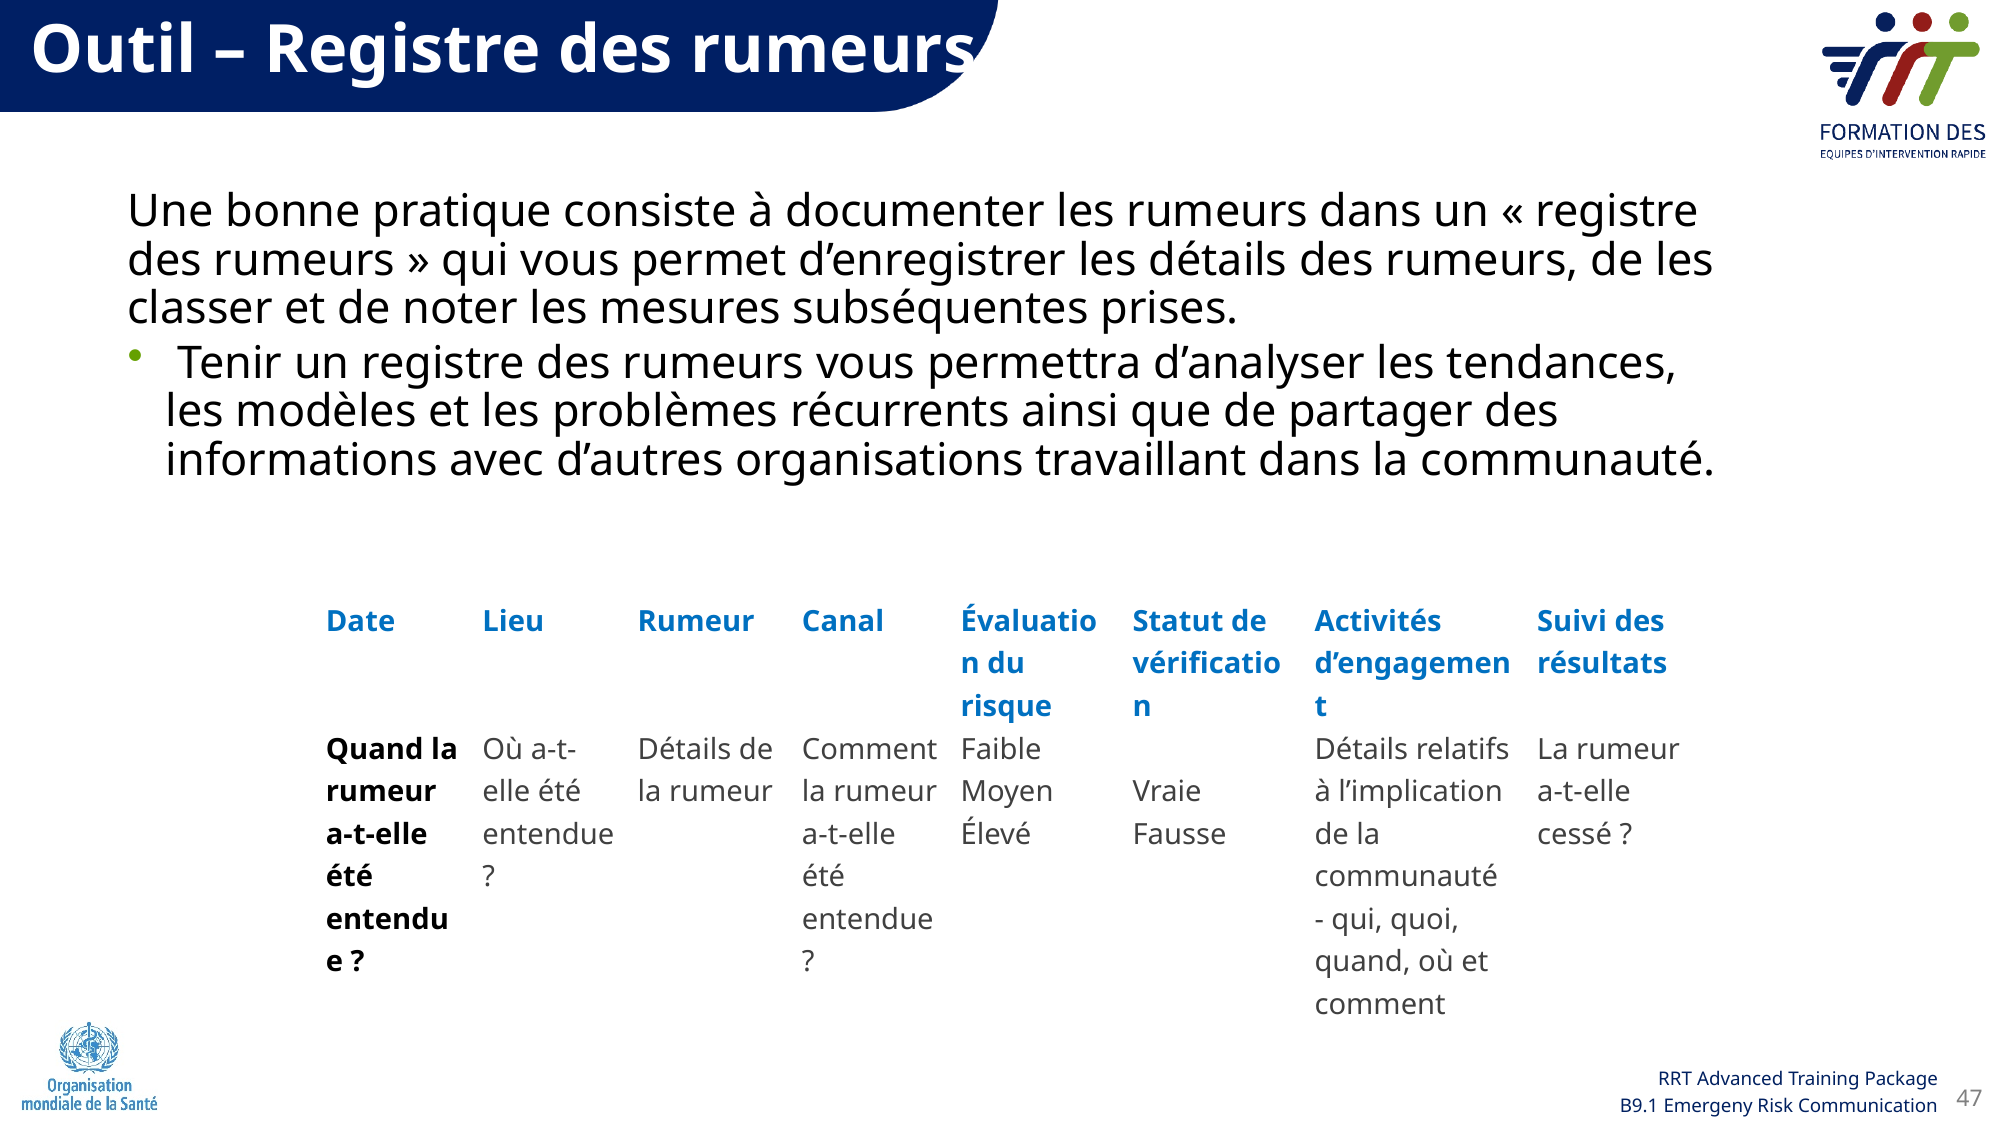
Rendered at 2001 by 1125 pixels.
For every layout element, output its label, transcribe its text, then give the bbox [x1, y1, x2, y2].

table_header Statut de vérification [1121, 597, 1303, 725]
text_box Outil – Registre des rumeurs [22, 0, 1401, 104]
picture [0, 0, 999, 112]
table_cell Détails de la rumeur [627, 725, 791, 1023]
picture [20, 1020, 158, 1111]
table_cell Comment la rumeur a-t-elle été entendue ? [791, 725, 949, 1023]
list Une bonne pratique consiste à documenter les rumeurs dans un « registre des rumeurs » qui vous permet d’enregistrer les détails des rumeurs, de les classer et de noter les mesures subséquentes prises. Tenir un registre des rumeurs vous permettra d’analyser les tendances, les modèles et les problèmes récurrents ainsi que de partager des informations avec d’autres organisations travaillant dans la communauté. [119, 180, 1753, 539]
table_header Lieu [471, 597, 627, 725]
table_header Canal [791, 597, 949, 725]
table_header Évaluation du risque [949, 597, 1121, 725]
table_cell Vraie Fausse [1121, 725, 1303, 1023]
table_header Activités d’engagement [1303, 597, 1526, 725]
table_header Rumeur [627, 597, 791, 725]
table_cell Faible Moyen Élevé [949, 725, 1121, 1023]
table_cell Détails relatifs à l’implication de la communauté - qui, quoi, quand, où et comment [1303, 725, 1526, 1023]
table_cell Quand la rumeur a-t-elle été entendue ? [315, 725, 471, 1023]
table_header Date [315, 597, 471, 725]
table_header Suivi des résultats [1526, 597, 1713, 725]
table_cell La rumeur a-t-elle cessé ? [1526, 725, 1713, 1023]
table_cell Où a-t-elle été entendue ? [471, 725, 627, 1023]
picture [1820, 11, 1986, 160]
